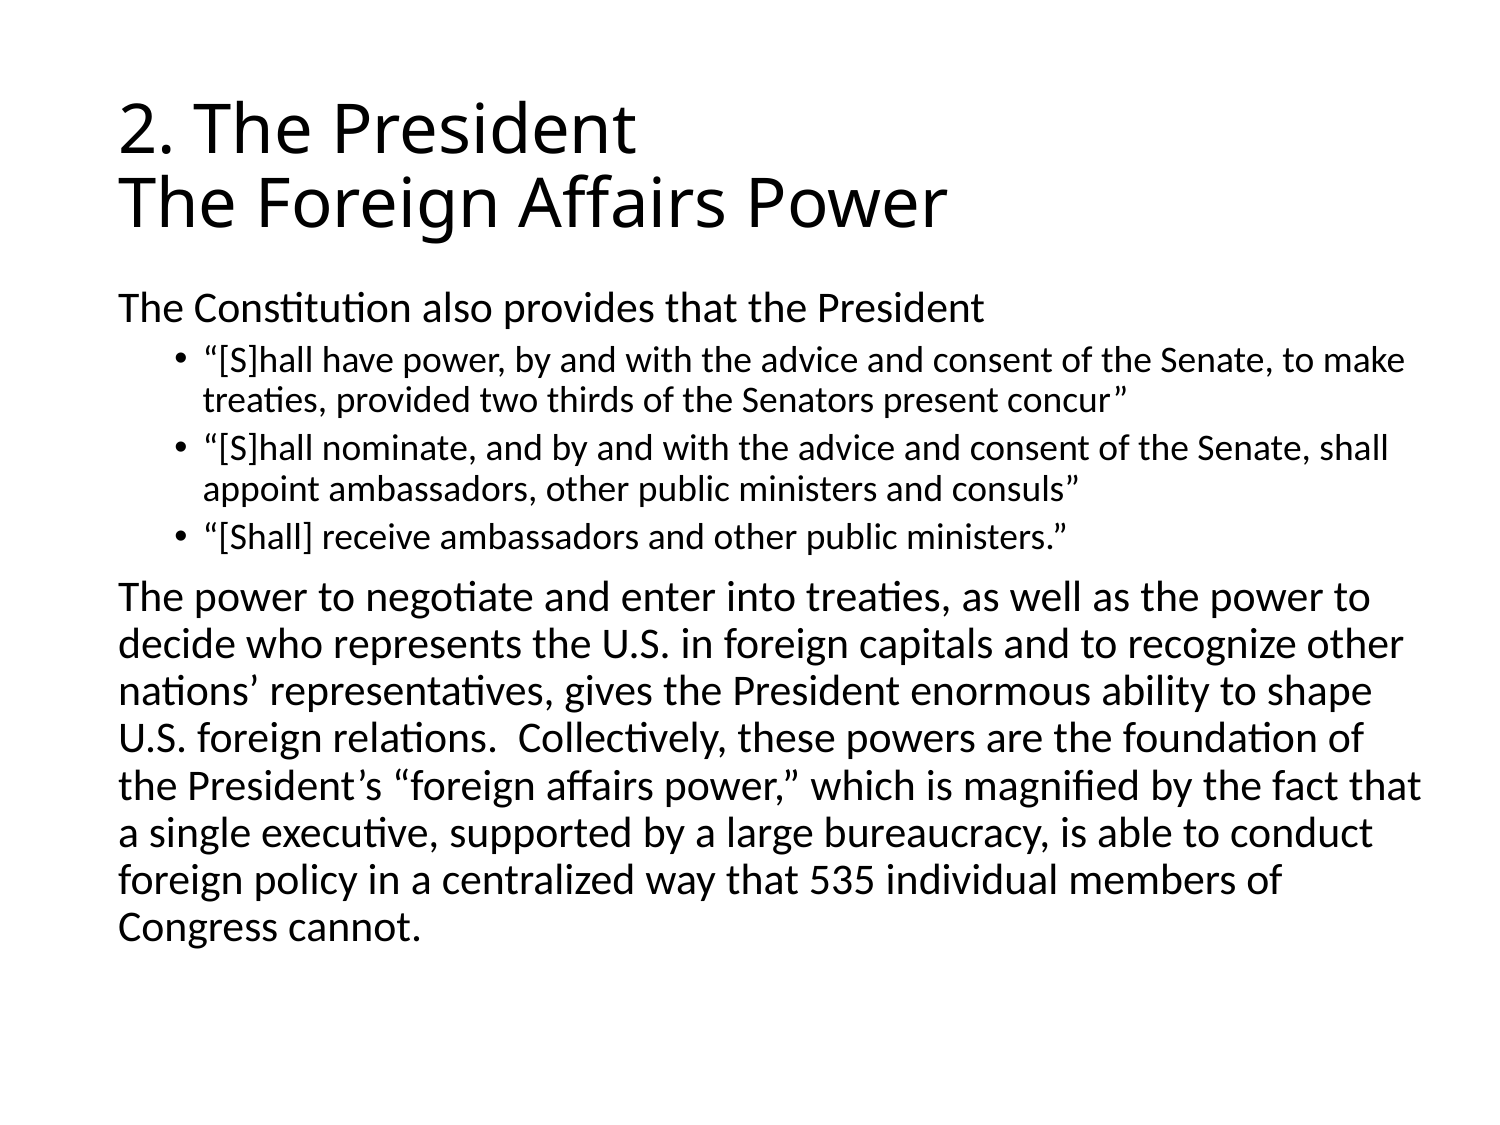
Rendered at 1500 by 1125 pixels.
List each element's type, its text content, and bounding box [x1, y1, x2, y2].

list The Constitution also provides that the President “[S]hall have power, by and with the advice and consent of the Senate, to make treaties, provided two thirds of the Senators present concur” “[S]hall nominate, and by and with the advice and consent of the Senate, shall appoint ambassadors, other public ministers and consuls” “[Shall] receive ambassadors and other public ministers.” The power to negotiate and enter into treaties, as well as the power to decide who represents the U.S. in foreign capitals and to recognize other nations’ representatives, gives the President enormous ability to shape U.S. foreign relations. Collectively, these powers are the foundation of the President’s “foreign affairs power,” which is magnified by the fact that a single executive, supported by a large bureaucracy, is able to conduct foreign policy in a centralized way that 535 individual members of Congress cannot. [102, 277, 1446, 992]
title 2. The President The Foreign Affairs Power [102, 59, 1398, 278]
